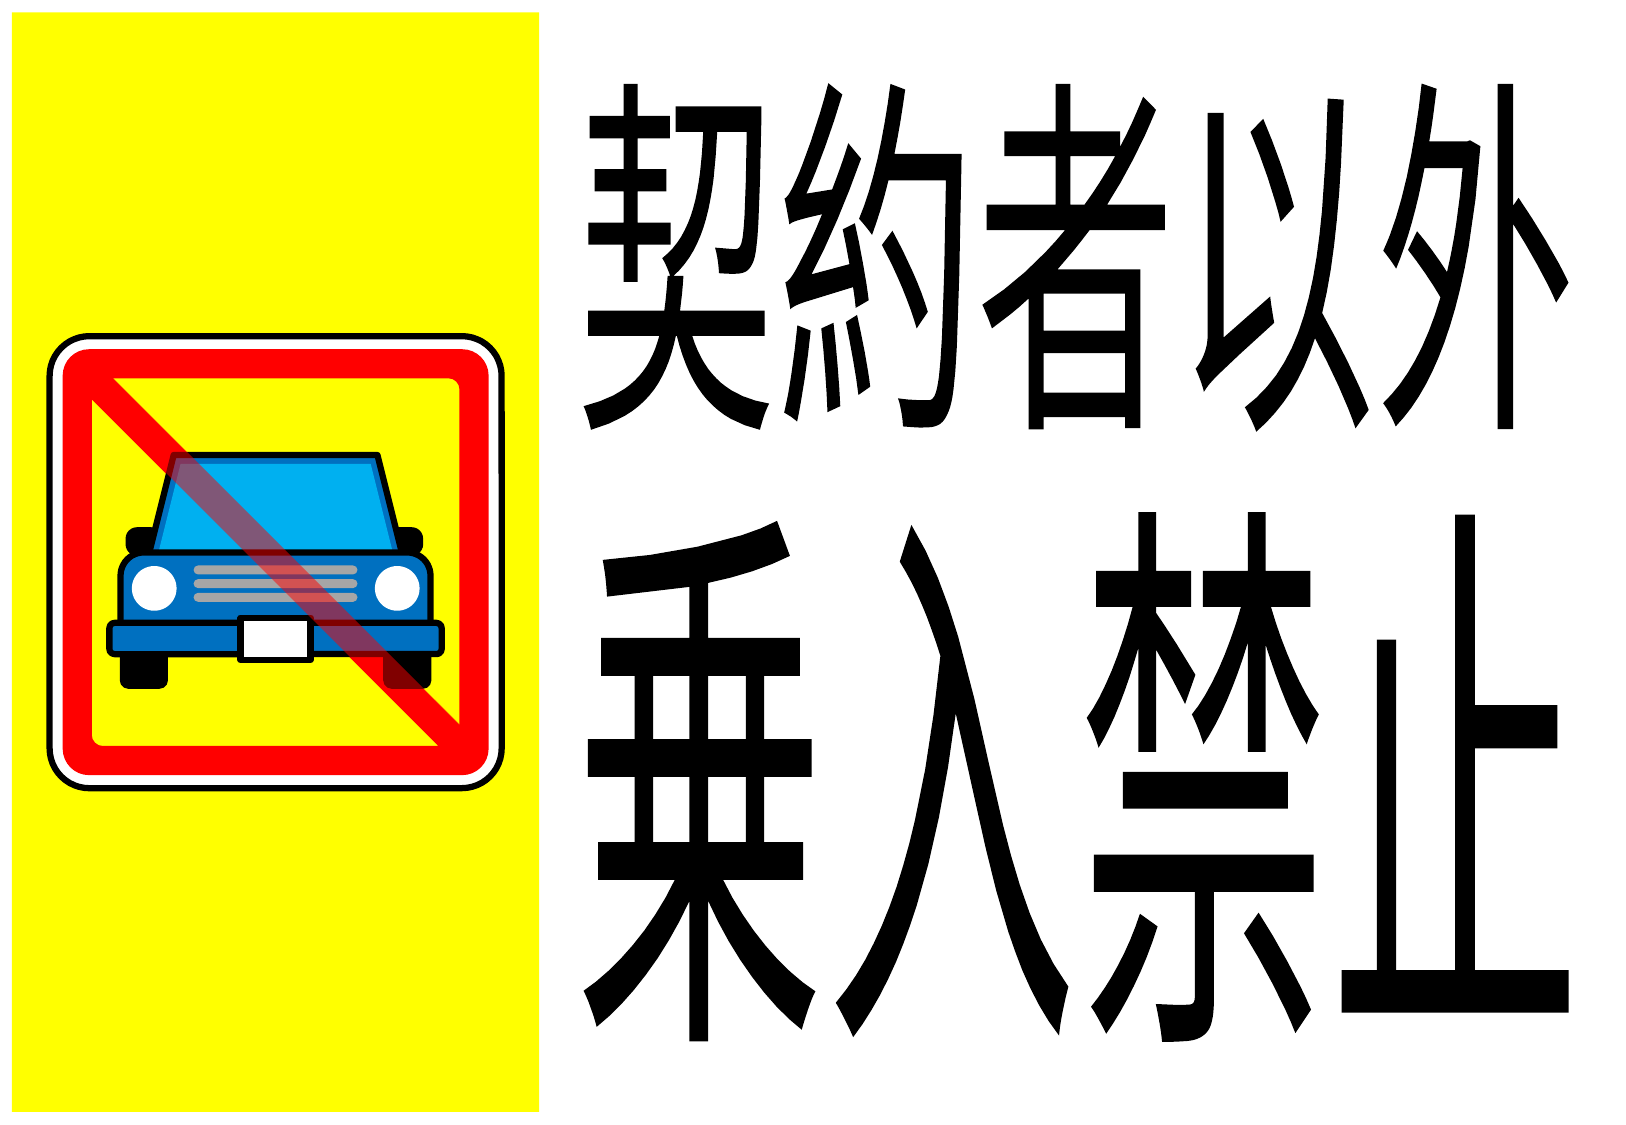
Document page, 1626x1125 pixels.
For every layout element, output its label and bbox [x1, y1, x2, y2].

text_box [10, 10, 541, 1114]
text_box [583, 82, 1569, 1043]
text_box [49, 335, 502, 789]
